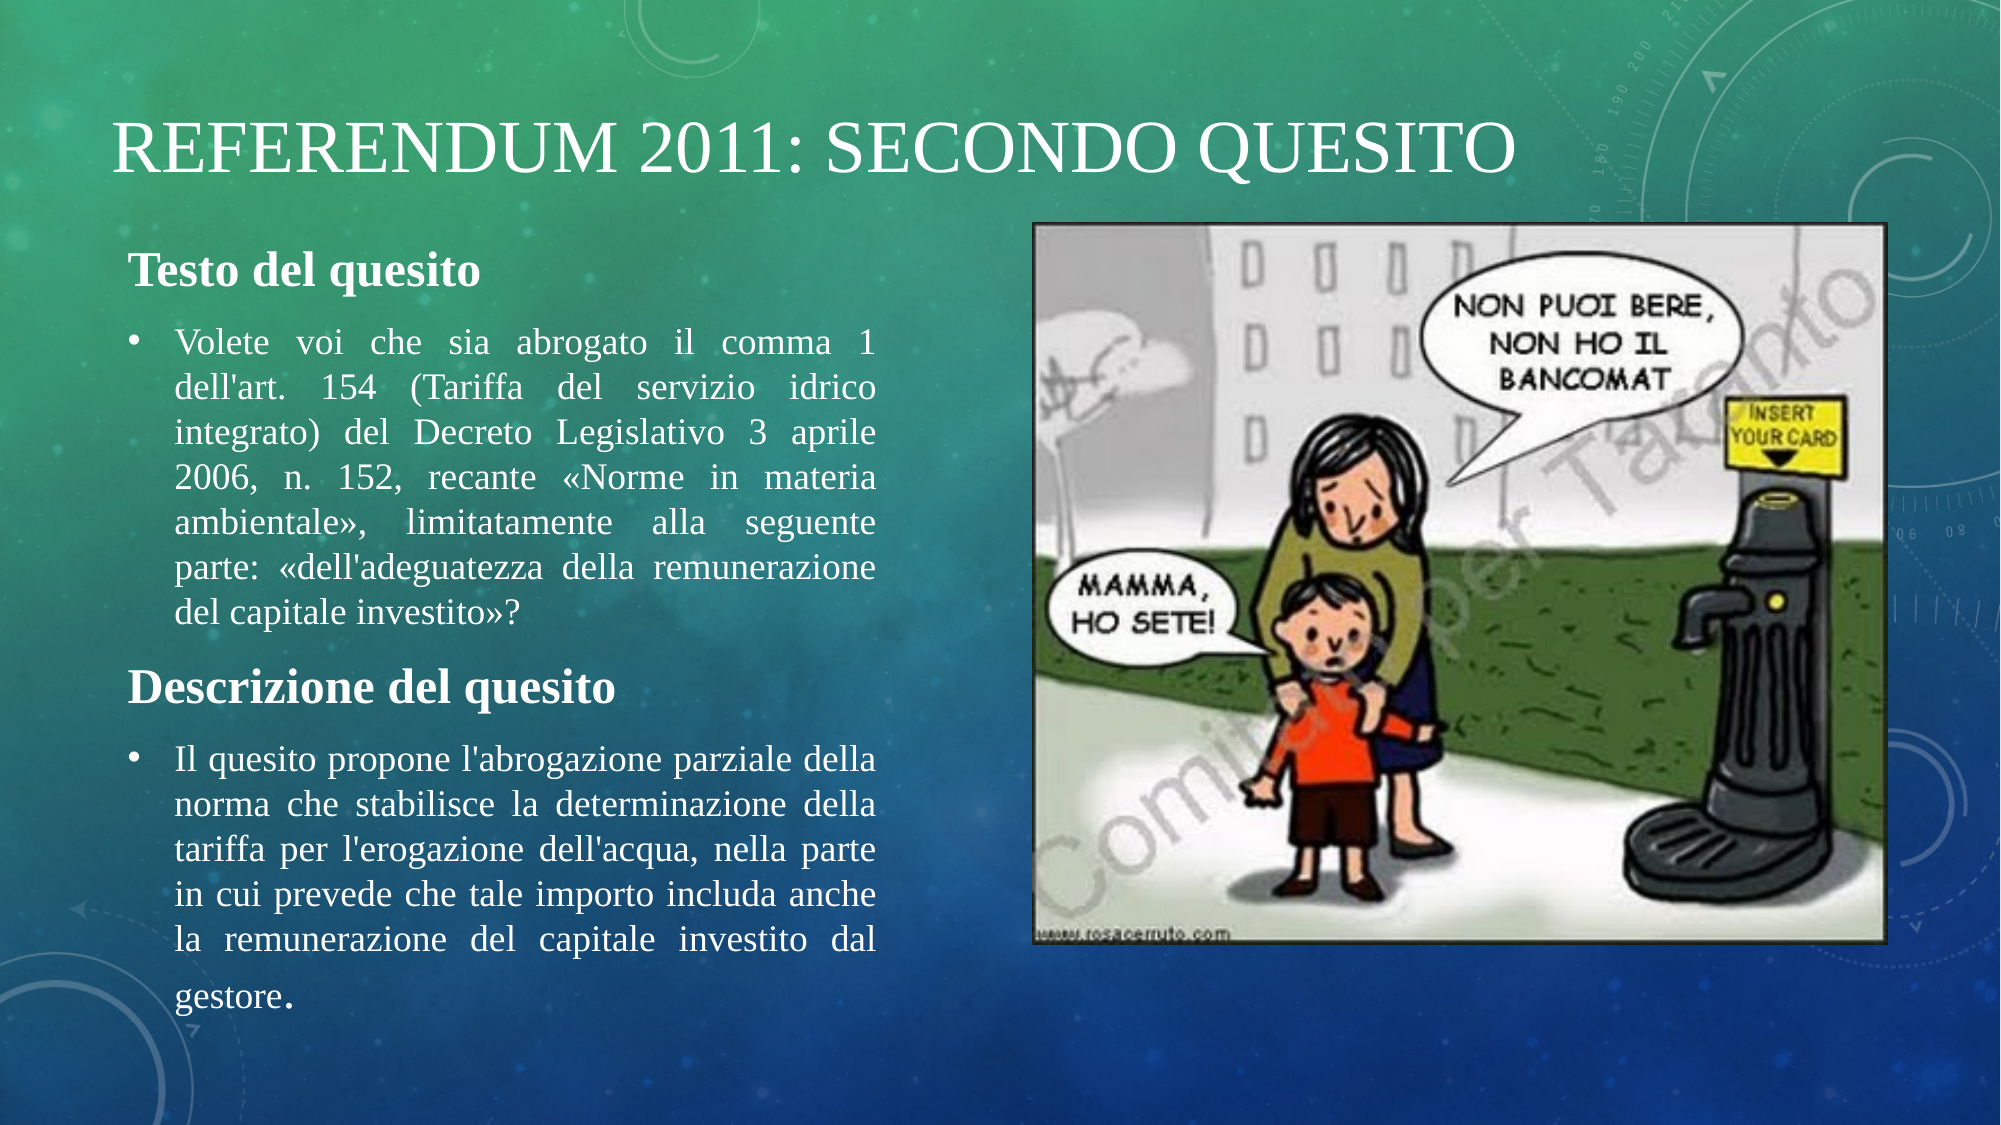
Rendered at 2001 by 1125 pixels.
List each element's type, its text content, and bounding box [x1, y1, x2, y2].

title REFERENDUM 2011: secondo quesito [96, 23, 1759, 263]
picture [0, 0, 2001, 1125]
list Testo del quesito Volete voi che sia abrogato il comma 1 dell'art. 154 (Tariffa del servizio idrico integrato) del Decreto Legislativo 3 aprile 2006, n. 152, recante «Norme in materia ambientale», limitatamente alla seguente parte: «dell'adeguatezza della remunerazione del capitale investito»? Descrizione del quesito Il quesito propone l'abrogazione parziale della norma che stabilisce la determinazione della tariffa per l'erogazione dell'acqua, nella parte in cui prevede che tale importo includa anche la remunerazione del capitale investito dal gestore. [112, 305, 893, 950]
